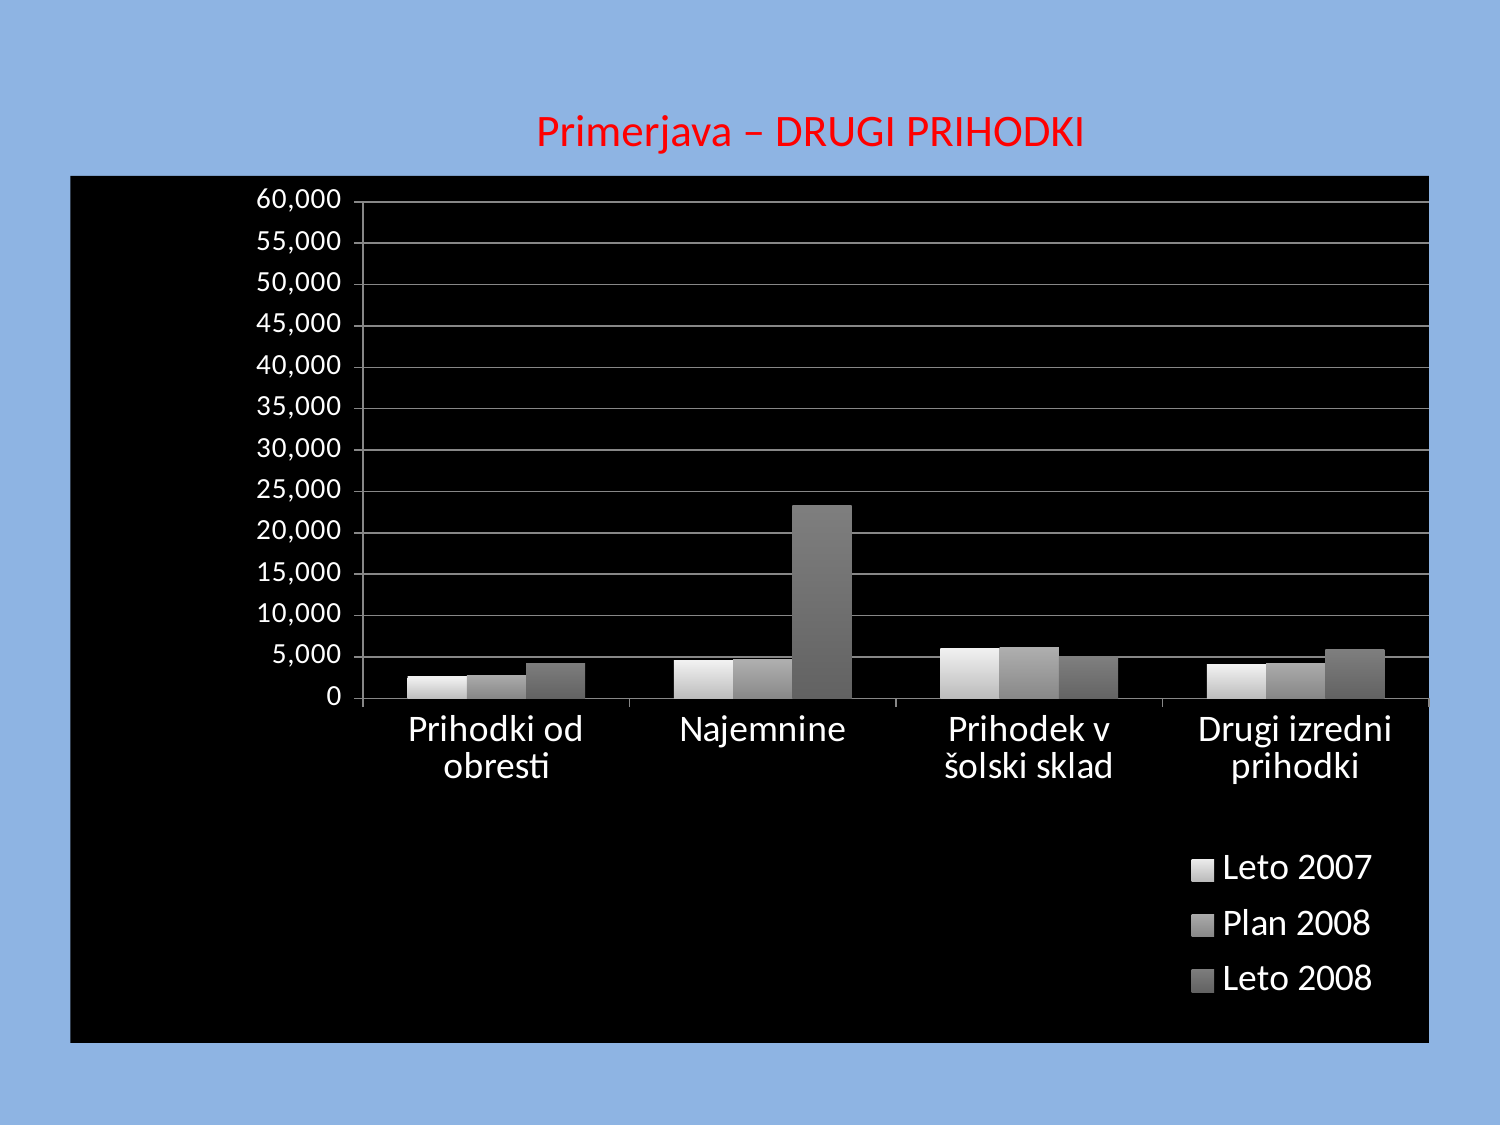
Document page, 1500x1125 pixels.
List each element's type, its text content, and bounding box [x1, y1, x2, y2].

chart [70, 175, 1430, 1044]
title Primerjava – DRUGI PRIHODKI [234, 93, 1388, 174]
